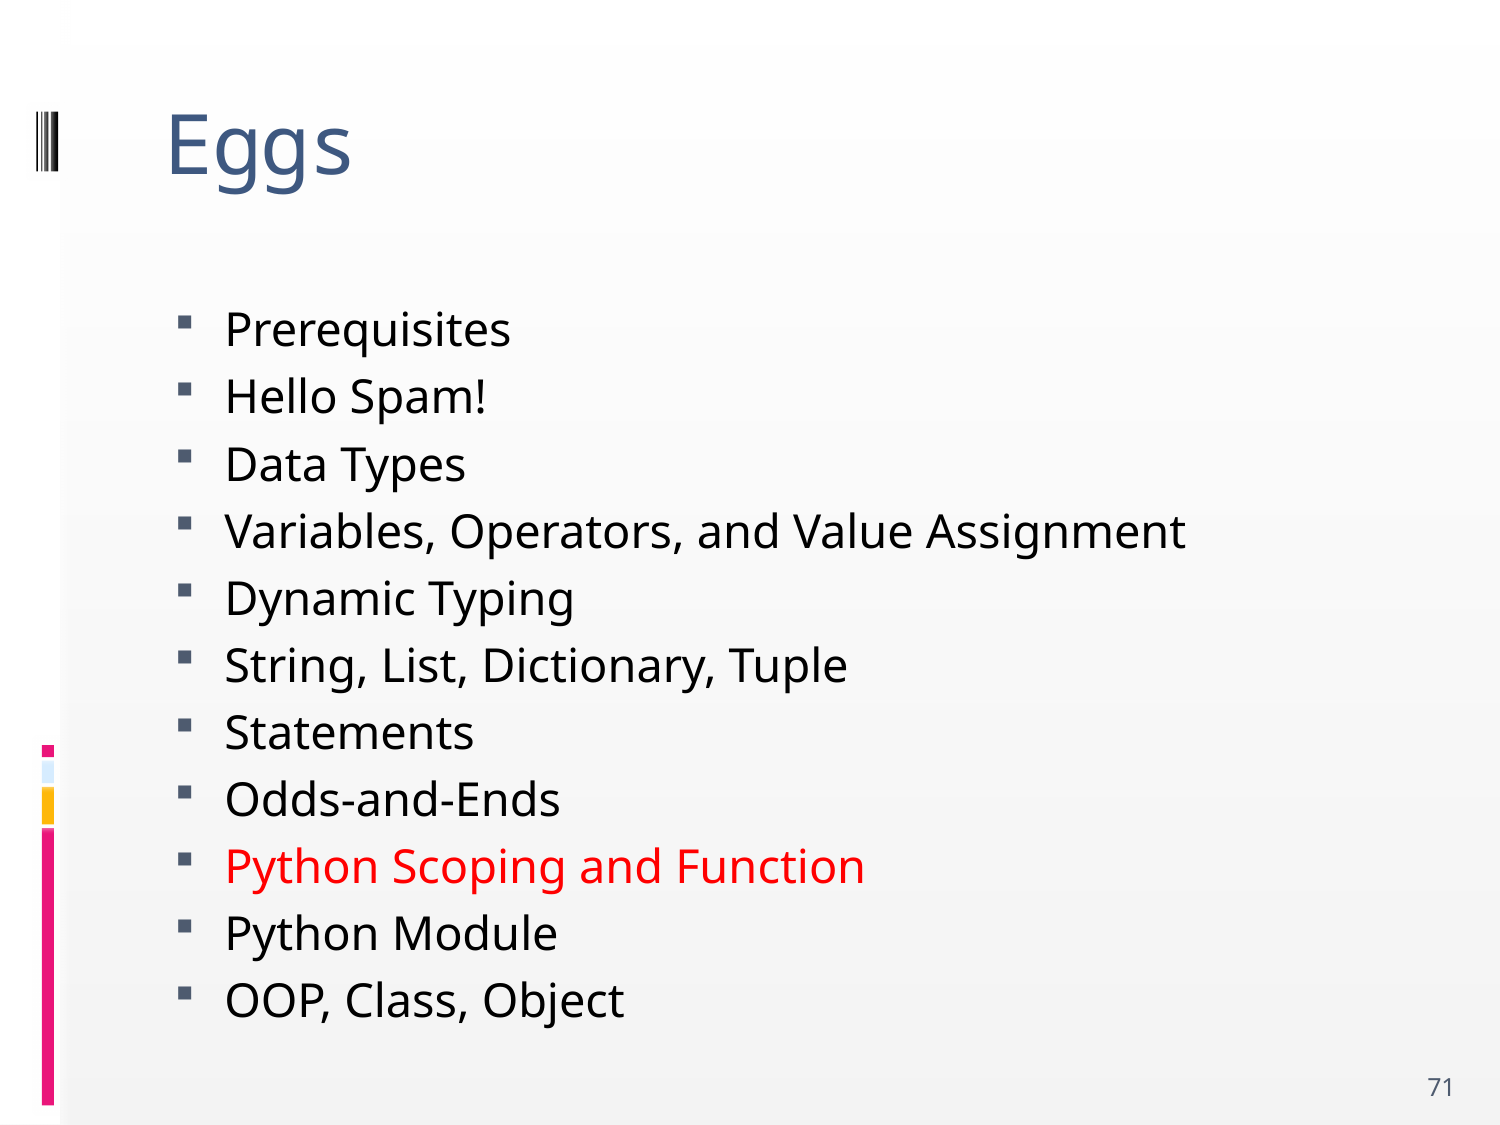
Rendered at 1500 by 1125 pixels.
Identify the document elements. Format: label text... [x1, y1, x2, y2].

list Prerequisites Hello Spam! Data Types Variables, Operators, and Value Assignment Dynamic Typing String, List, Dictionary, Tuple Statements Odds-and-Ends Python Scoping and Function Python Module OOP, Class, Object [150, 292, 1425, 1043]
slide_number 71 [1412, 1052, 1488, 1113]
title Eggs [150, 83, 1425, 234]
